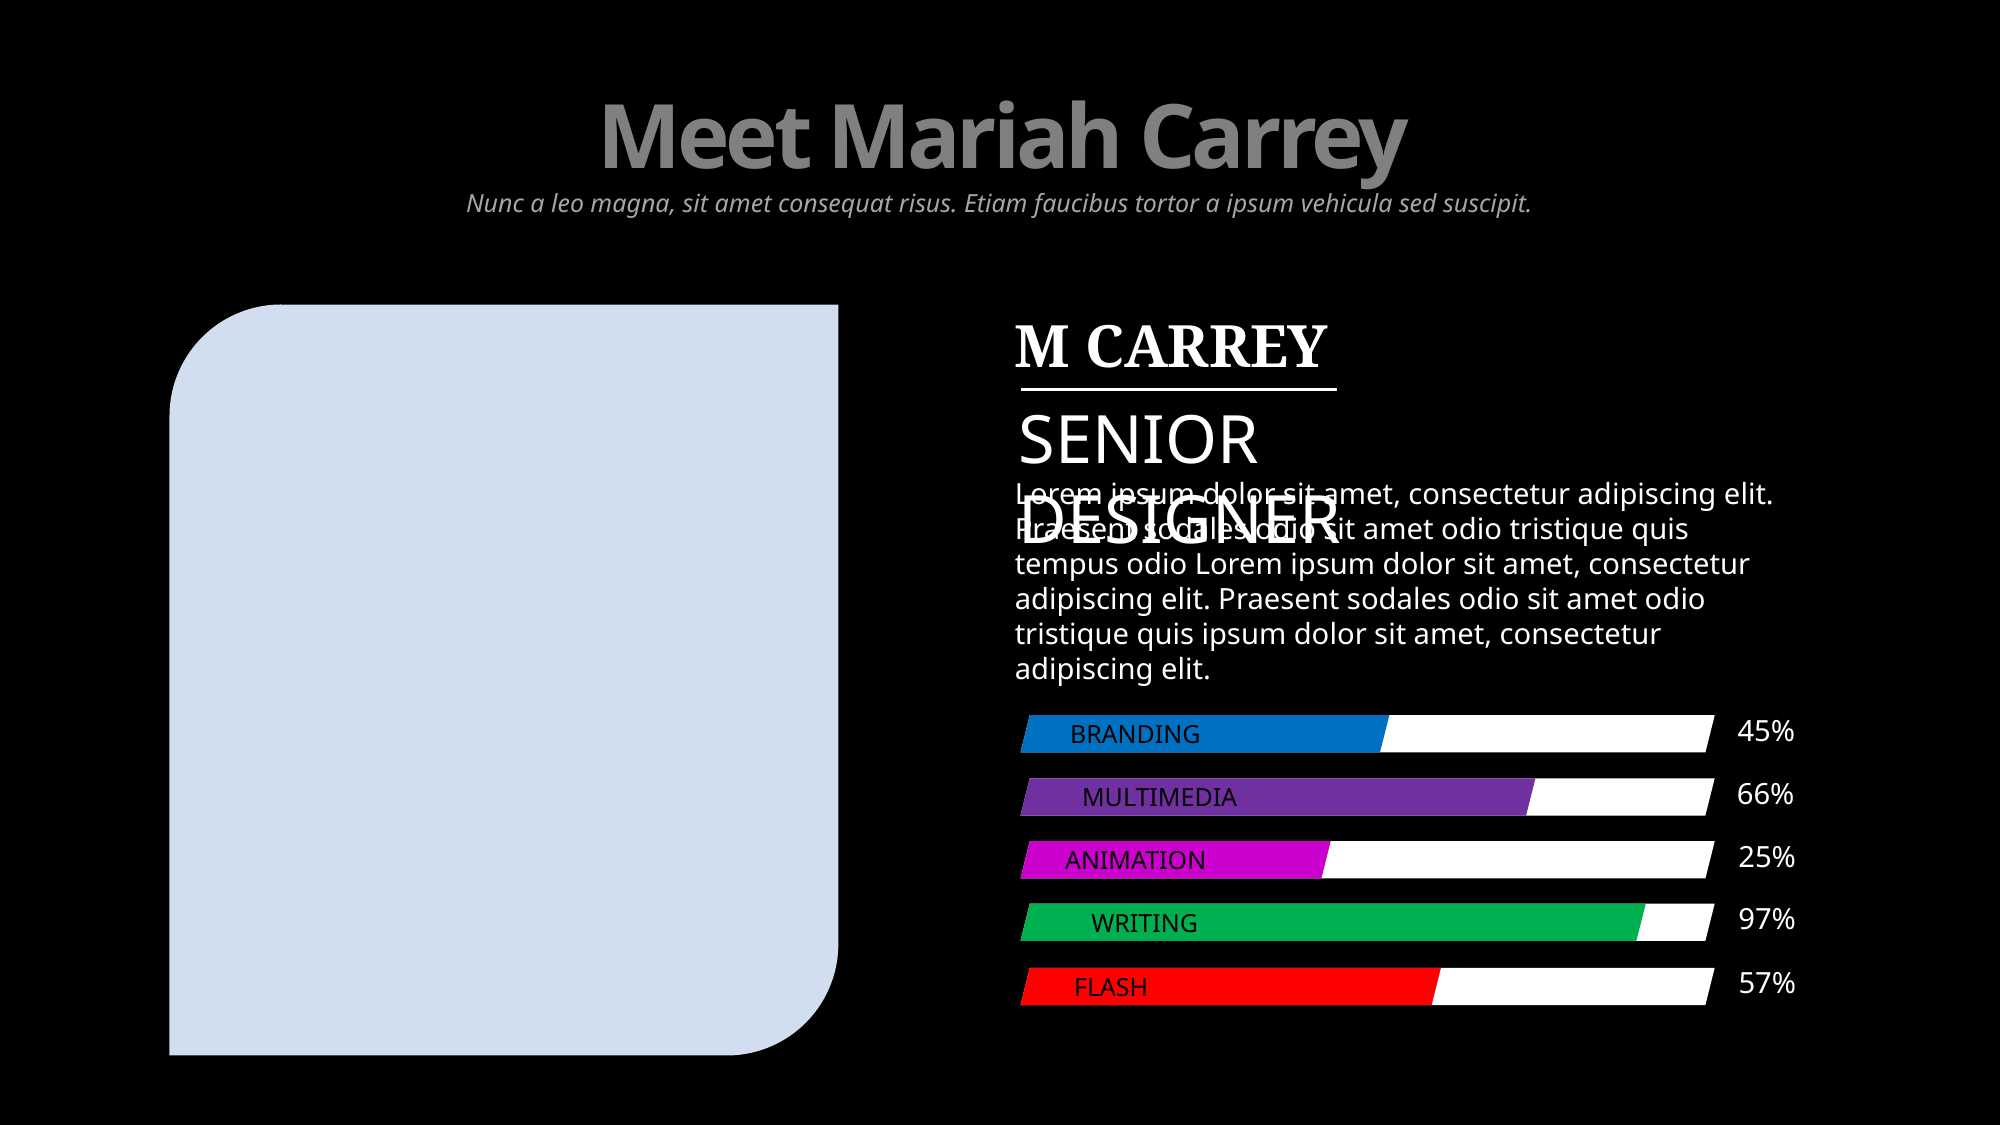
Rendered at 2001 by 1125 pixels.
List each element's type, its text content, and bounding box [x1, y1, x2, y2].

text_box 45% [1722, 704, 1810, 755]
text_box 66% [1721, 767, 1810, 818]
text_box M CARREY [999, 302, 1791, 387]
text_box Meet Mariah Carrey [587, 74, 1420, 182]
text_box [1433, 966, 1717, 1007]
text_box [1381, 714, 1717, 754]
text_box ANIMATION [1019, 840, 1333, 880]
text_box Nunc a leo magna, sit amet consequat risus. Etiam faucibus tortor a ipsum vehicula sed suscipit. [123, 182, 1884, 223]
text_box MULTIMEDIA [1019, 777, 1537, 817]
text_box WRITING [1019, 902, 1648, 942]
text_box 97% [1723, 893, 1811, 943]
text_box BRANDING [1019, 714, 1391, 754]
text_box [1323, 840, 1717, 880]
text_box [1638, 902, 1717, 942]
text_box FLASH [1019, 966, 1443, 1007]
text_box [169, 304, 839, 1056]
text_box Lorem ipsum dolor sit amet, consectetur adipiscing elit. Praesent sodales odio sit amet odio tristique quis tempus odio Lorem ipsum dolor sit amet, consectetur adipiscing elit. Praesent sodales odio sit amet odio tristique quis ipsum dolor sit amet, consectetur adipiscing elit. [999, 467, 1815, 693]
text_box SENIOR DESIGNER [1003, 389, 1424, 564]
text_box [1528, 777, 1717, 817]
text_box 57% [1723, 957, 1811, 1008]
text_box 25% [1723, 830, 1811, 881]
